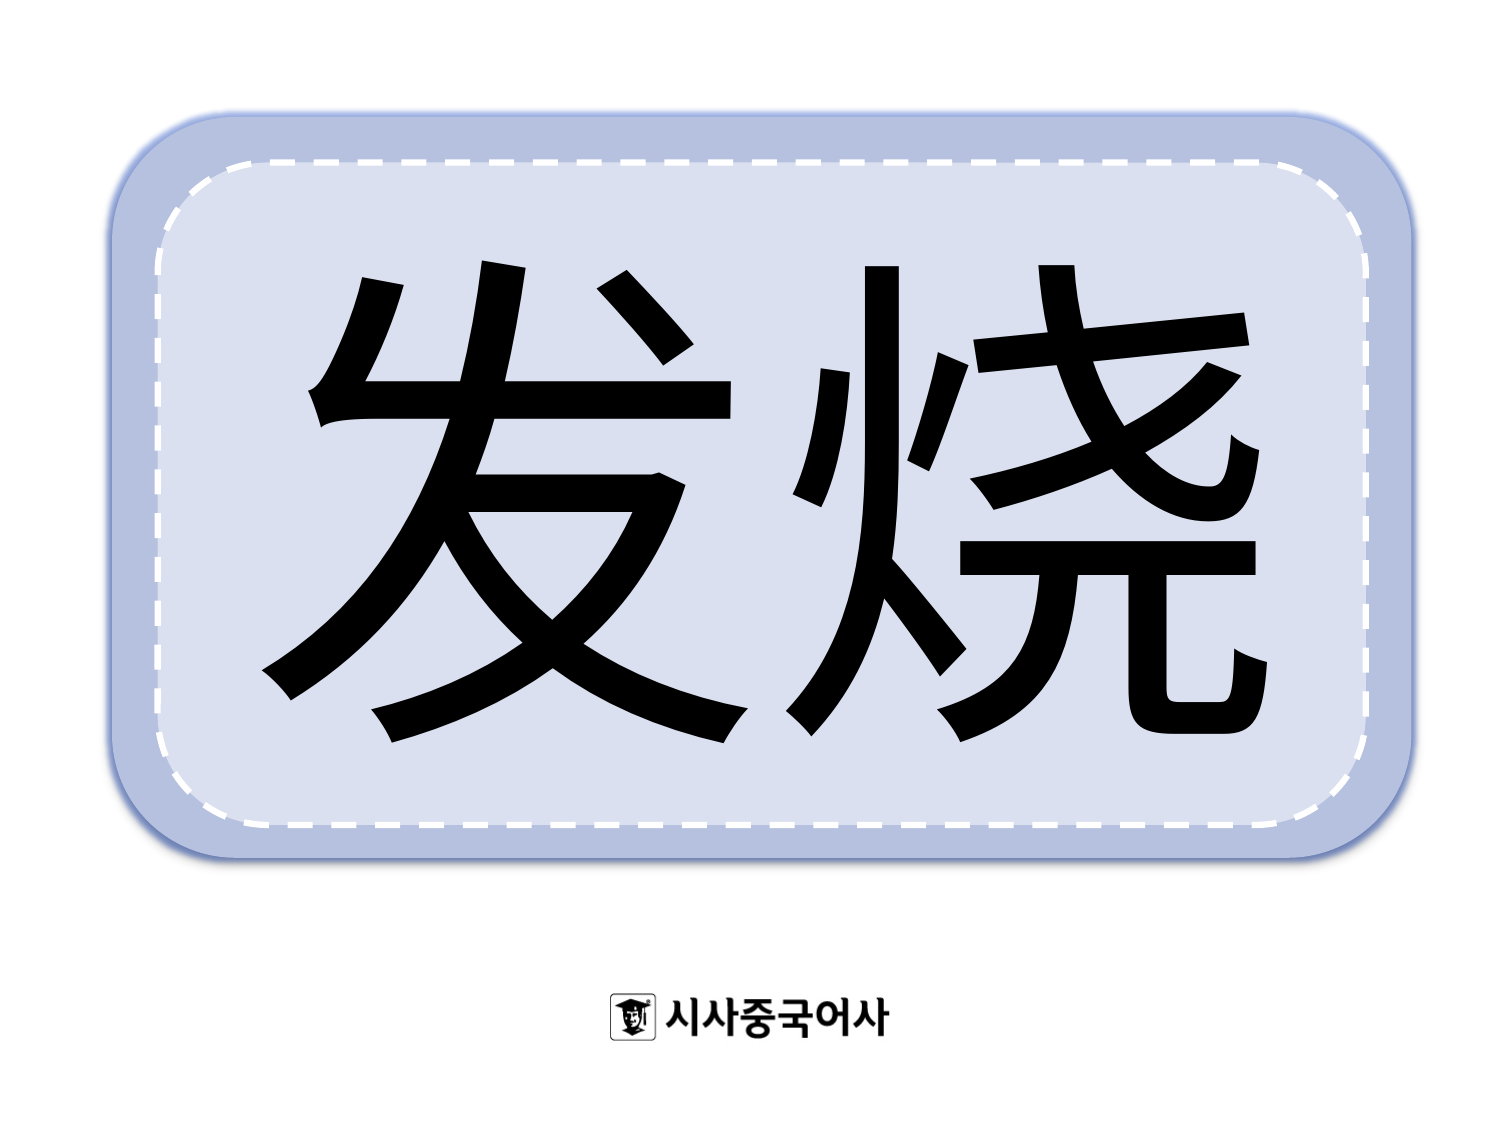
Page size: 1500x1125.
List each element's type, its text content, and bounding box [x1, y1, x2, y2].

picture [602, 987, 898, 1047]
text_box 发烧 [162, 160, 1371, 824]
